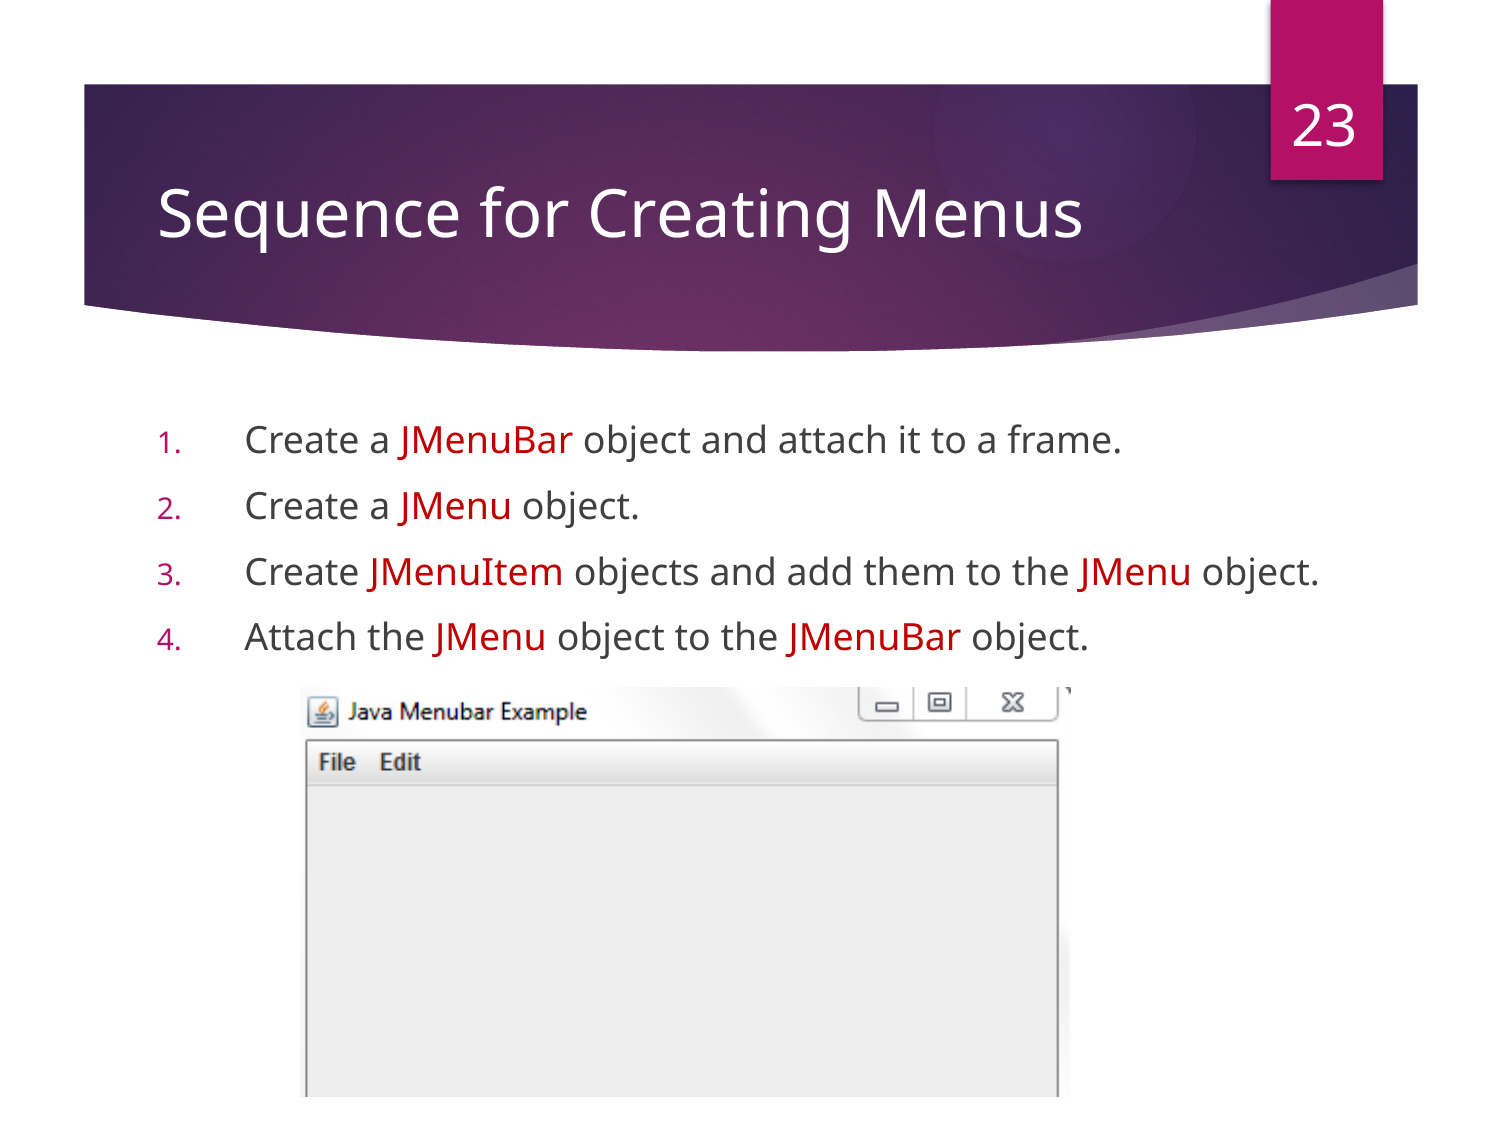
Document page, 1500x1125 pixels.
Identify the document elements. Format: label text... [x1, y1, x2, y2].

picture [299, 687, 1071, 1098]
list Create a JMenuBar object and attach it to a frame. Create a JMenu object. Create JMenuItem objects and add them to the JMenu object. Attach the JMenu object to the JMenuBar object. [141, 408, 1438, 988]
title Sequence for Creating Menus [142, 152, 1183, 269]
slide_number 23 [1259, 48, 1390, 175]
